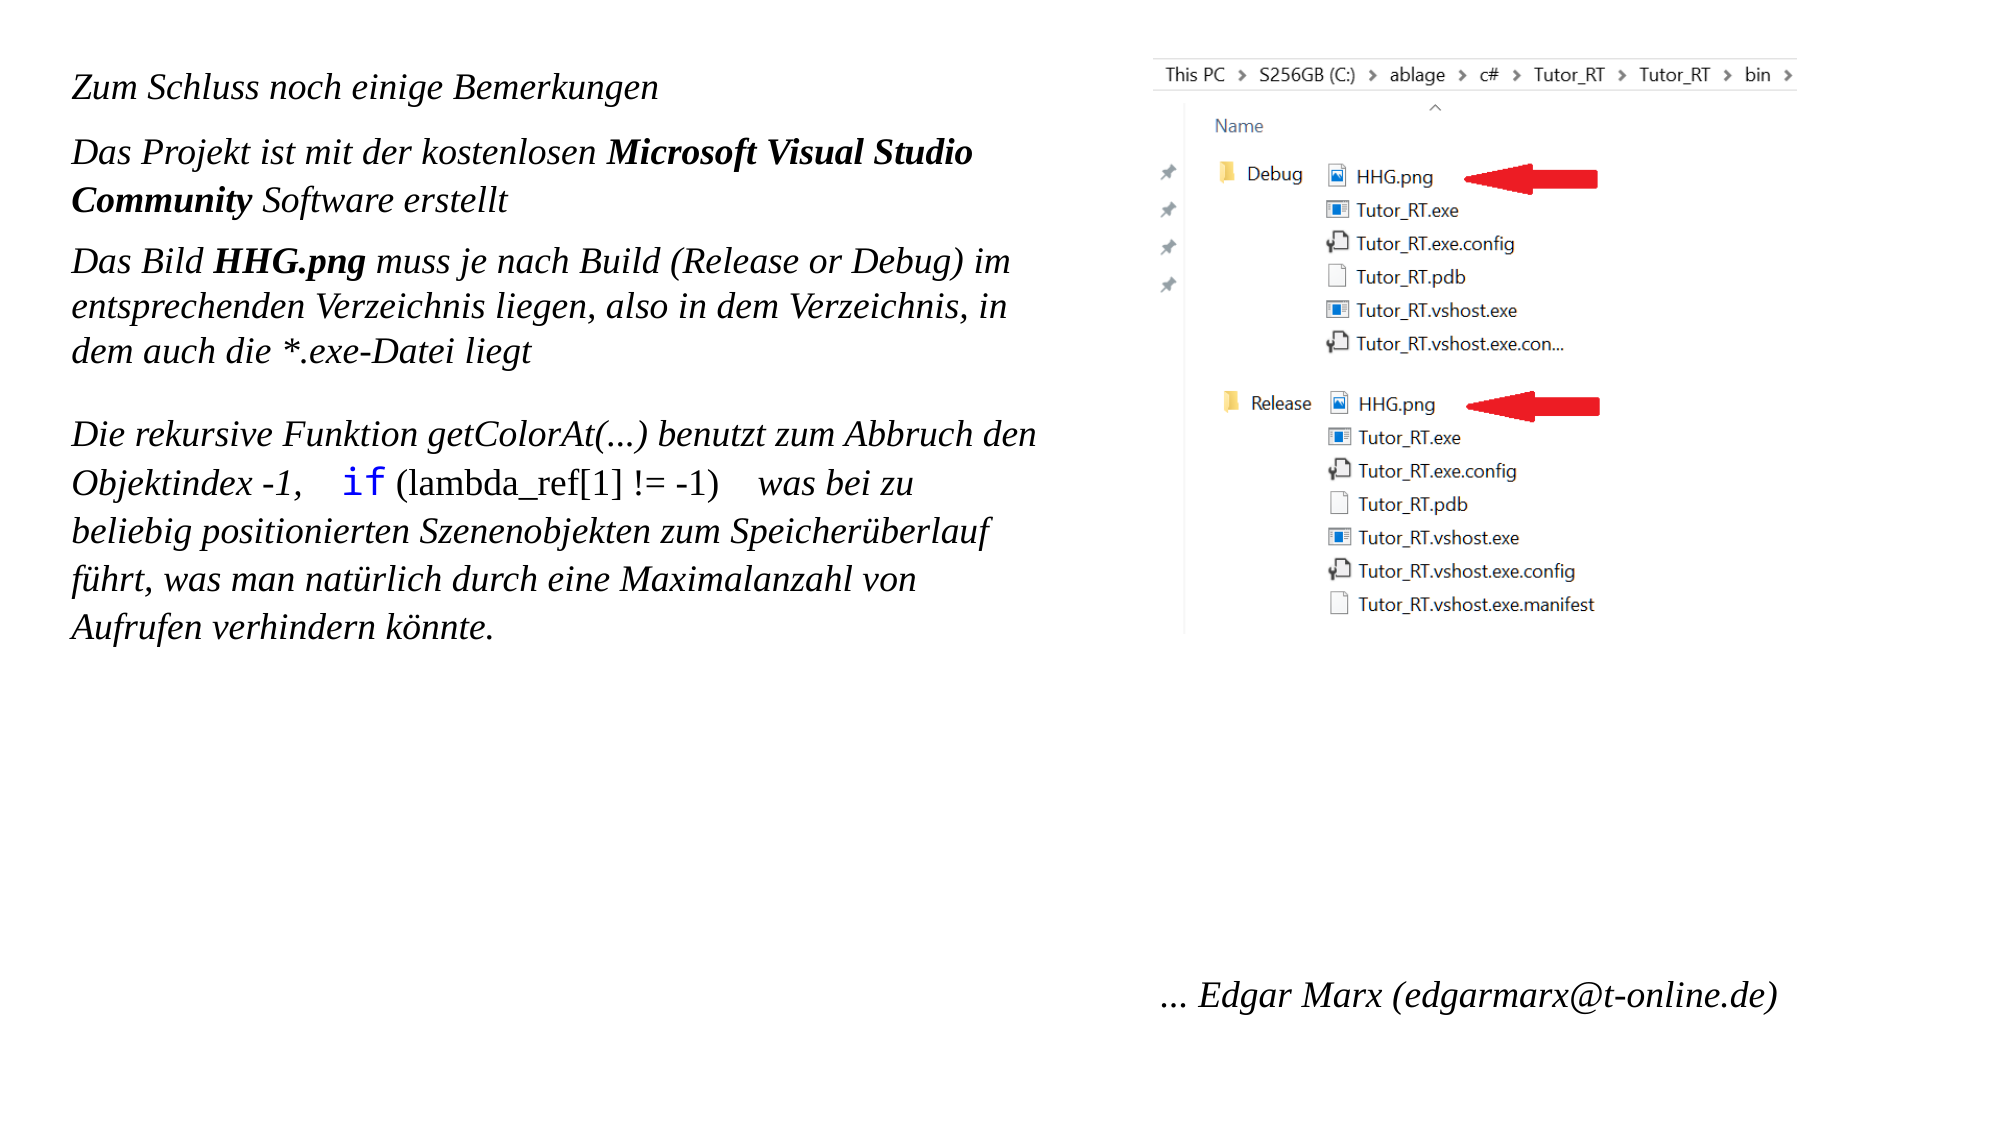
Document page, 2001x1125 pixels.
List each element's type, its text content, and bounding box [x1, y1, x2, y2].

text_box Zum Schluss noch einige Bemerkungen Das Projekt ist mit der kostenlosen Microsoft Visual Studio Community Software erstellt Das Bild HHG.png muss je nach Build (Release or Debug) im entsprechenden Verzeichnis liegen, also in dem Verzeichnis, in dem auch die *.exe-Datei liegt [56, 51, 1057, 379]
text_box Die rekursive Funktion getColorAt(...) benutzt zum Abbruch den Objektindex -1, if (lambda_ref[1] != -1) was bei zu beliebig positionierten Szenenobjekten zum Speicherüberlauf führt, was man natürlich durch eine Maximalanzahl von Aufrufen verhindern könnte. [56, 398, 1057, 655]
text_box ... Edgar Marx (edgarmarx@t-online.de) [1145, 959, 1794, 1023]
picture [1153, 51, 1797, 634]
